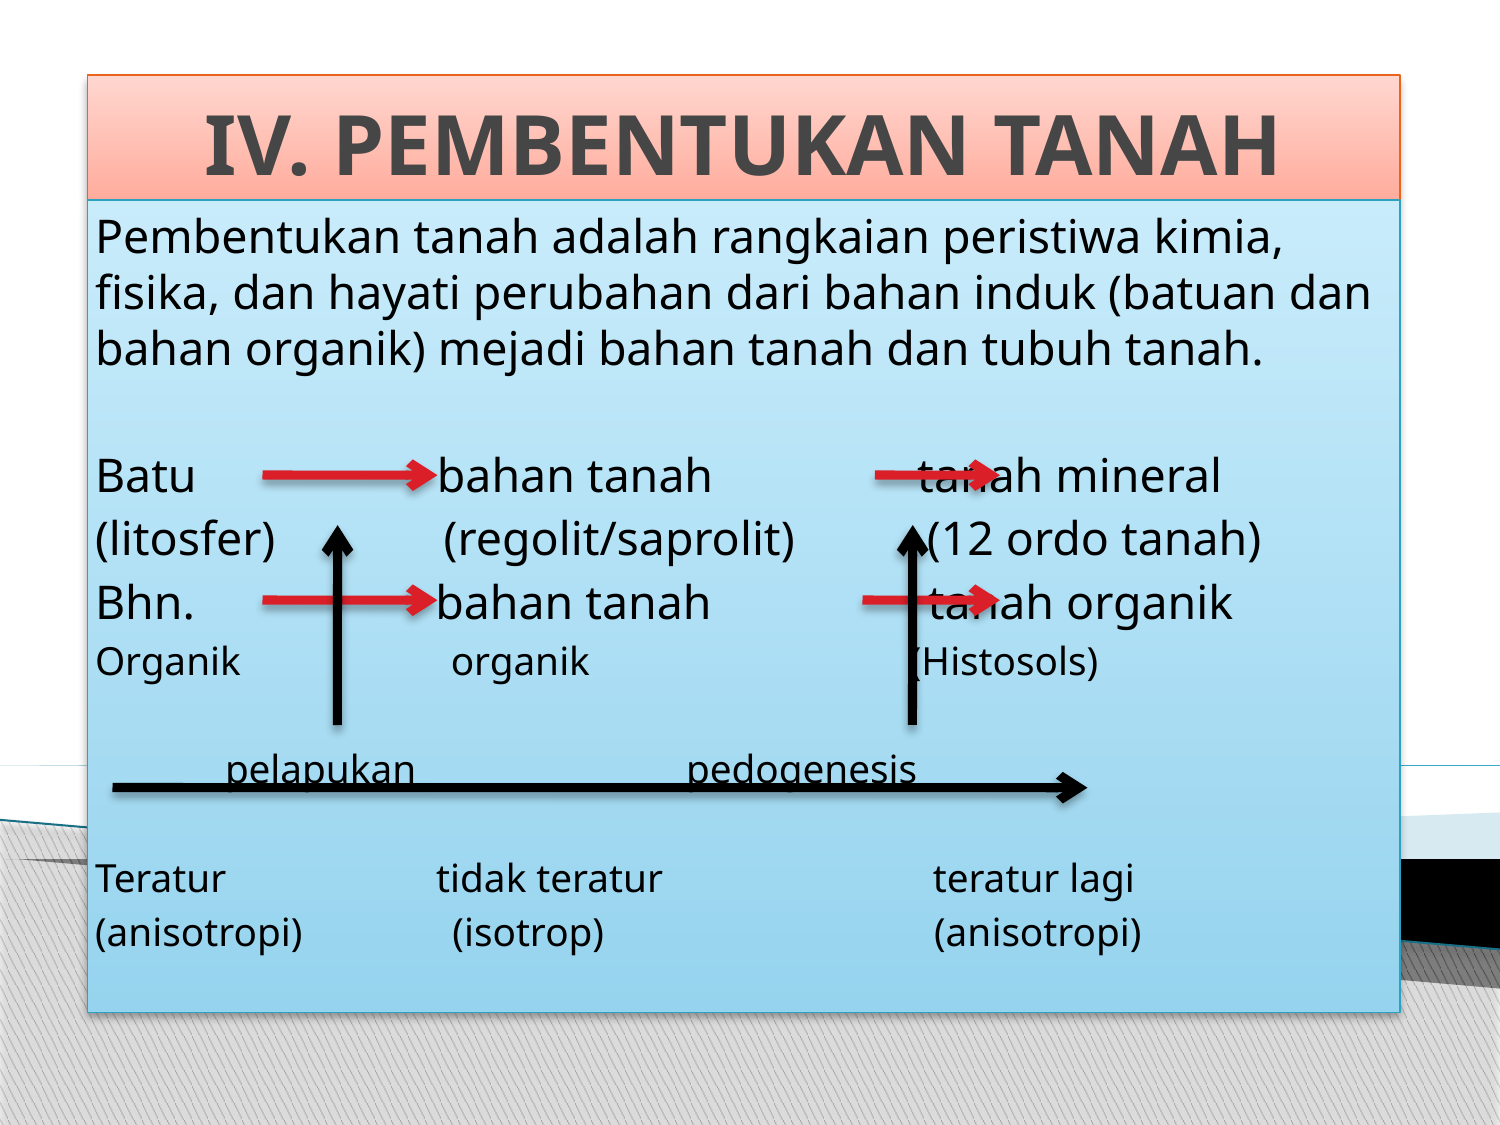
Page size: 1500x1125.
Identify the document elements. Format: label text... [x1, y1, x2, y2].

picture [5, 859, 87, 866]
title IV. PEMBENTUKAN TANAH [87, 74, 1401, 199]
picture [1401, 942, 1500, 989]
subtitle Pembentukan tanah adalah rangkaian peristiwa kimia, fisika, dan hayati perubahan dari bahan induk (batuan dan bahan organik) mejadi bahan tanah dan tubuh tanah. Batu bahan tanah tanah mineral (litosfer) (regolit/saprolit) (12 ordo tanah) Bhn. bahan tanah tanah organik Organik organik (Histosols) pelapukan pedogenesis Teratur tidak teratur teratur lagi (anisotropi) (isotrop) (anisotropi) [87, 199, 1401, 1013]
